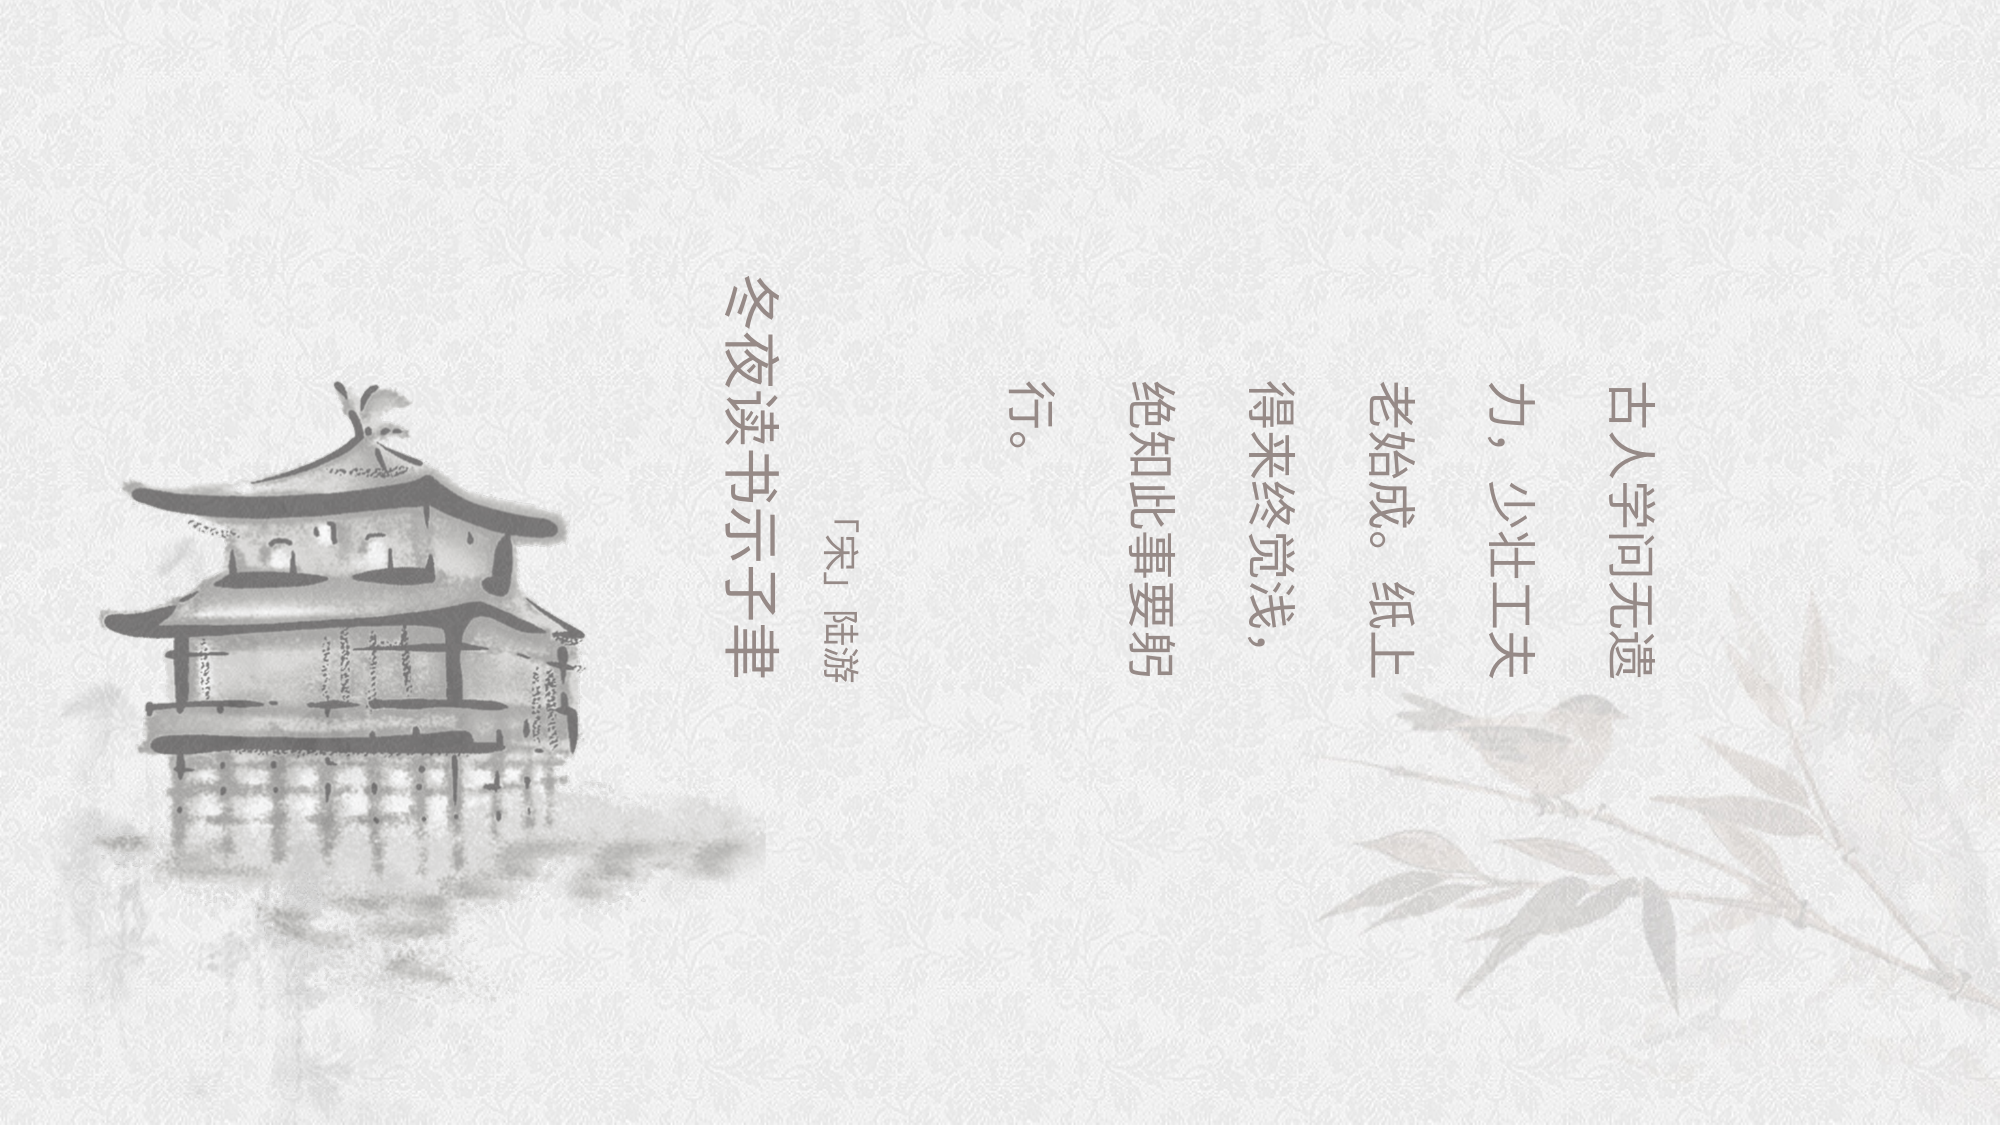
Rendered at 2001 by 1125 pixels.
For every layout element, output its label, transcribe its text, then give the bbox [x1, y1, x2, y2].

text_box 冬夜读书示子聿 [695, 258, 797, 744]
text_box 古人学问无遗力，少壮工夫老始成。纸上得来终觉浅，绝知此事要躬行。 [973, 365, 1731, 700]
text_box 「宋」陆游 [796, 469, 873, 700]
picture [0, 0, 2000, 1125]
